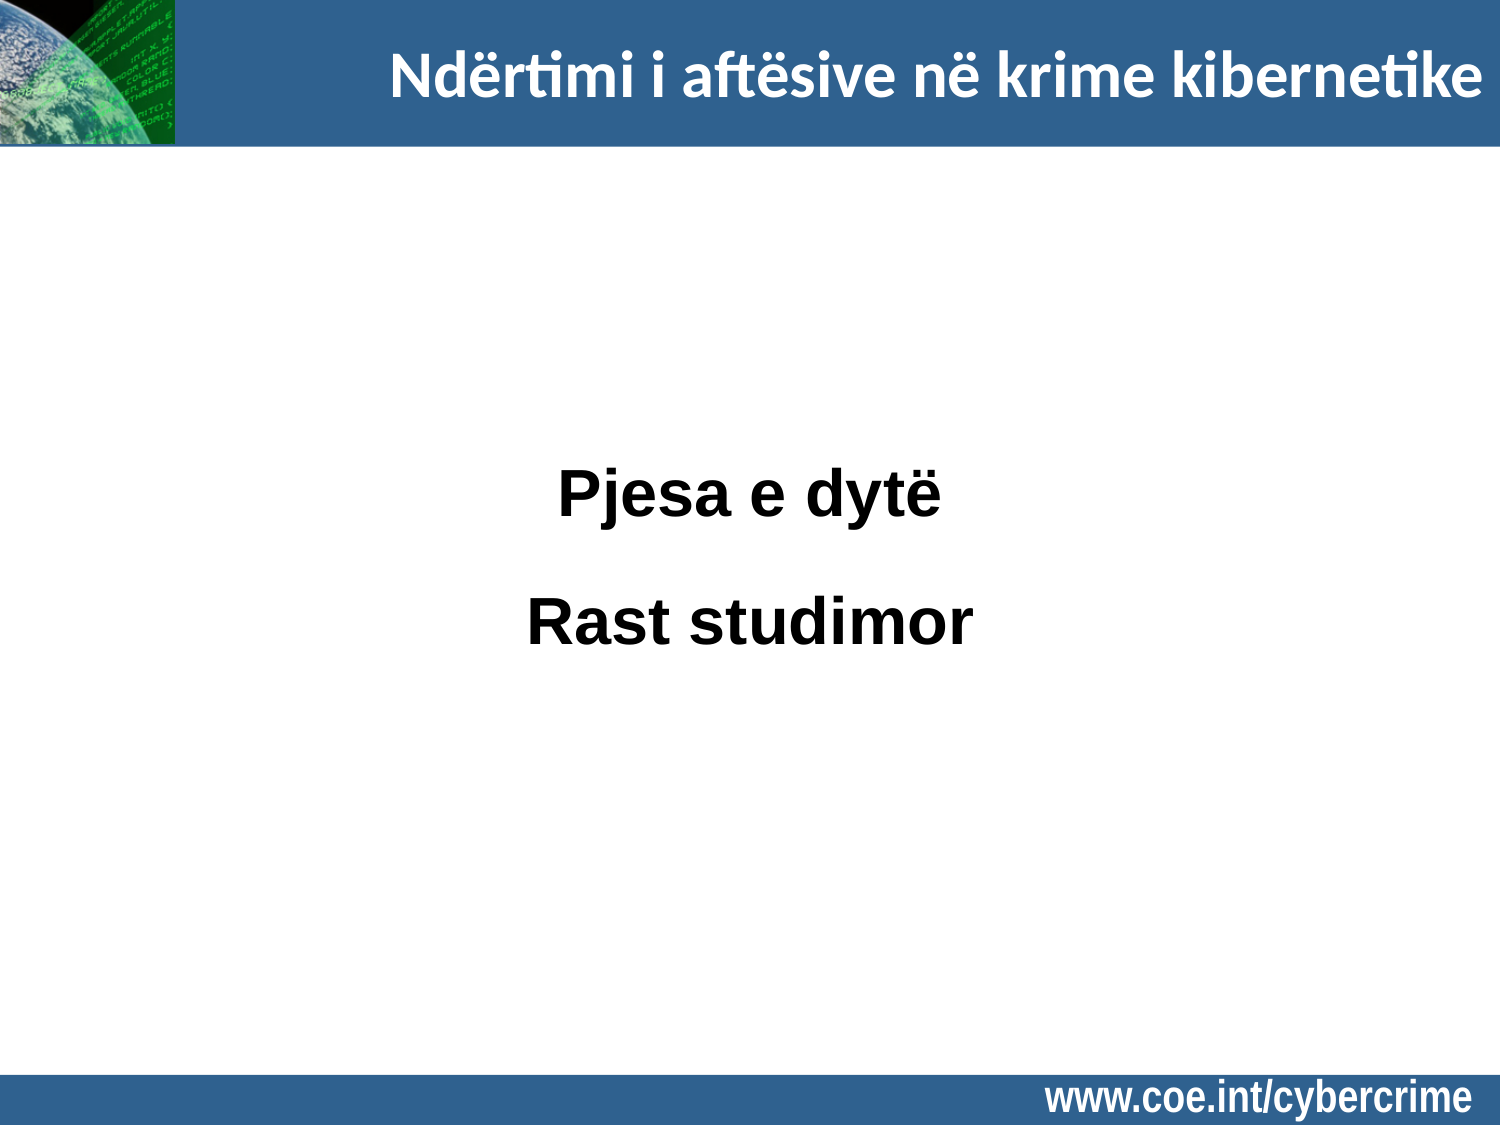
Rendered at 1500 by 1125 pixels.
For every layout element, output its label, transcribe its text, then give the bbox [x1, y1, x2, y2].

text_box www.coe.int/cybercrime [1030, 1059, 1500, 1125]
picture [0, 0, 175, 144]
text_box Ndërtimi i aftësive në krime kibernetike [177, 0, 1500, 149]
text_box Pjesa e dytë Rast studimor [50, 457, 1450, 665]
text_box [0, 1073, 1030, 1125]
